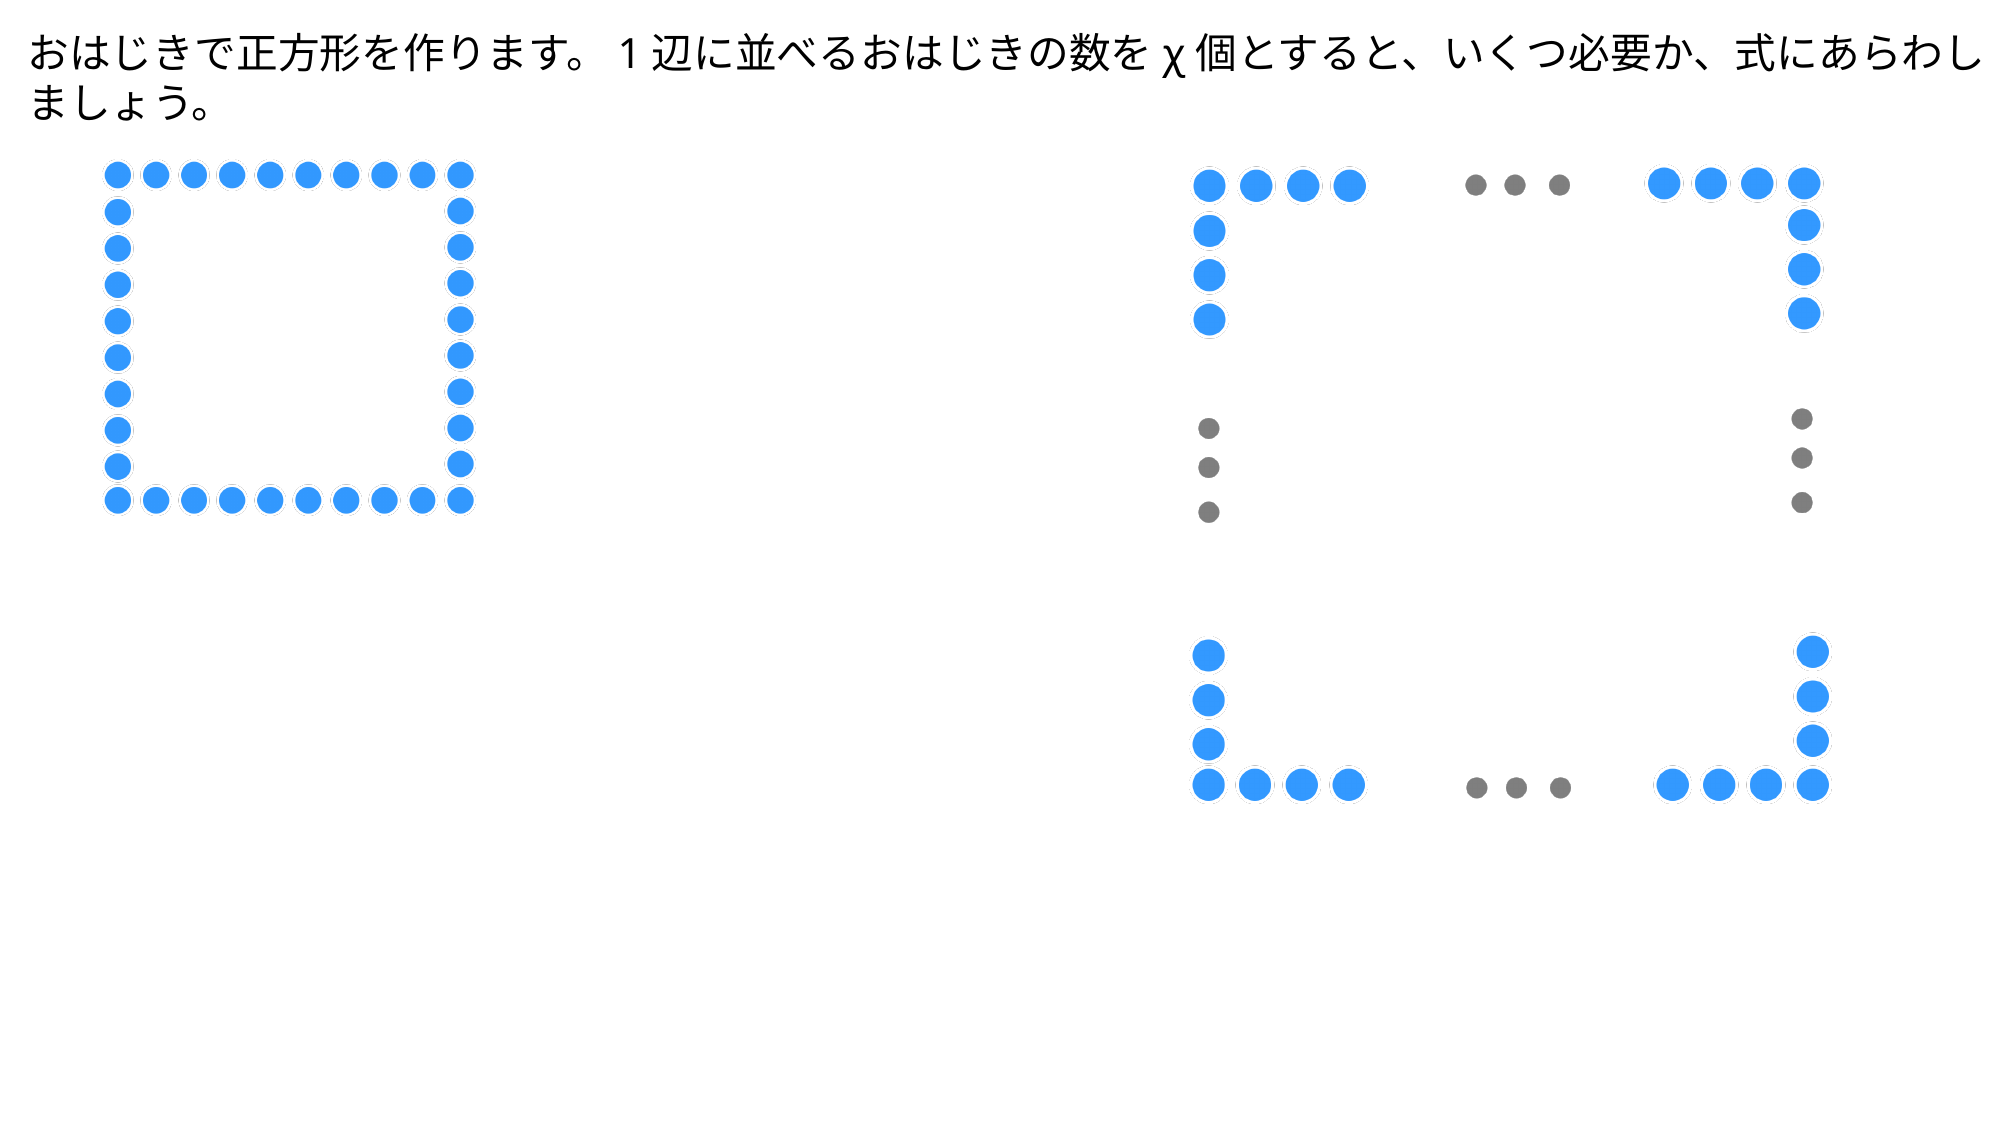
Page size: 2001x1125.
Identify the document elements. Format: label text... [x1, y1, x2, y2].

text_box おはじきで正方形を作ります。1辺に並べるおはじきの数をχ個とすると、いくつ必要か、式にあらわしましょう。 [12, 19, 2000, 135]
picture [102, 159, 476, 516]
picture [1189, 164, 1832, 804]
